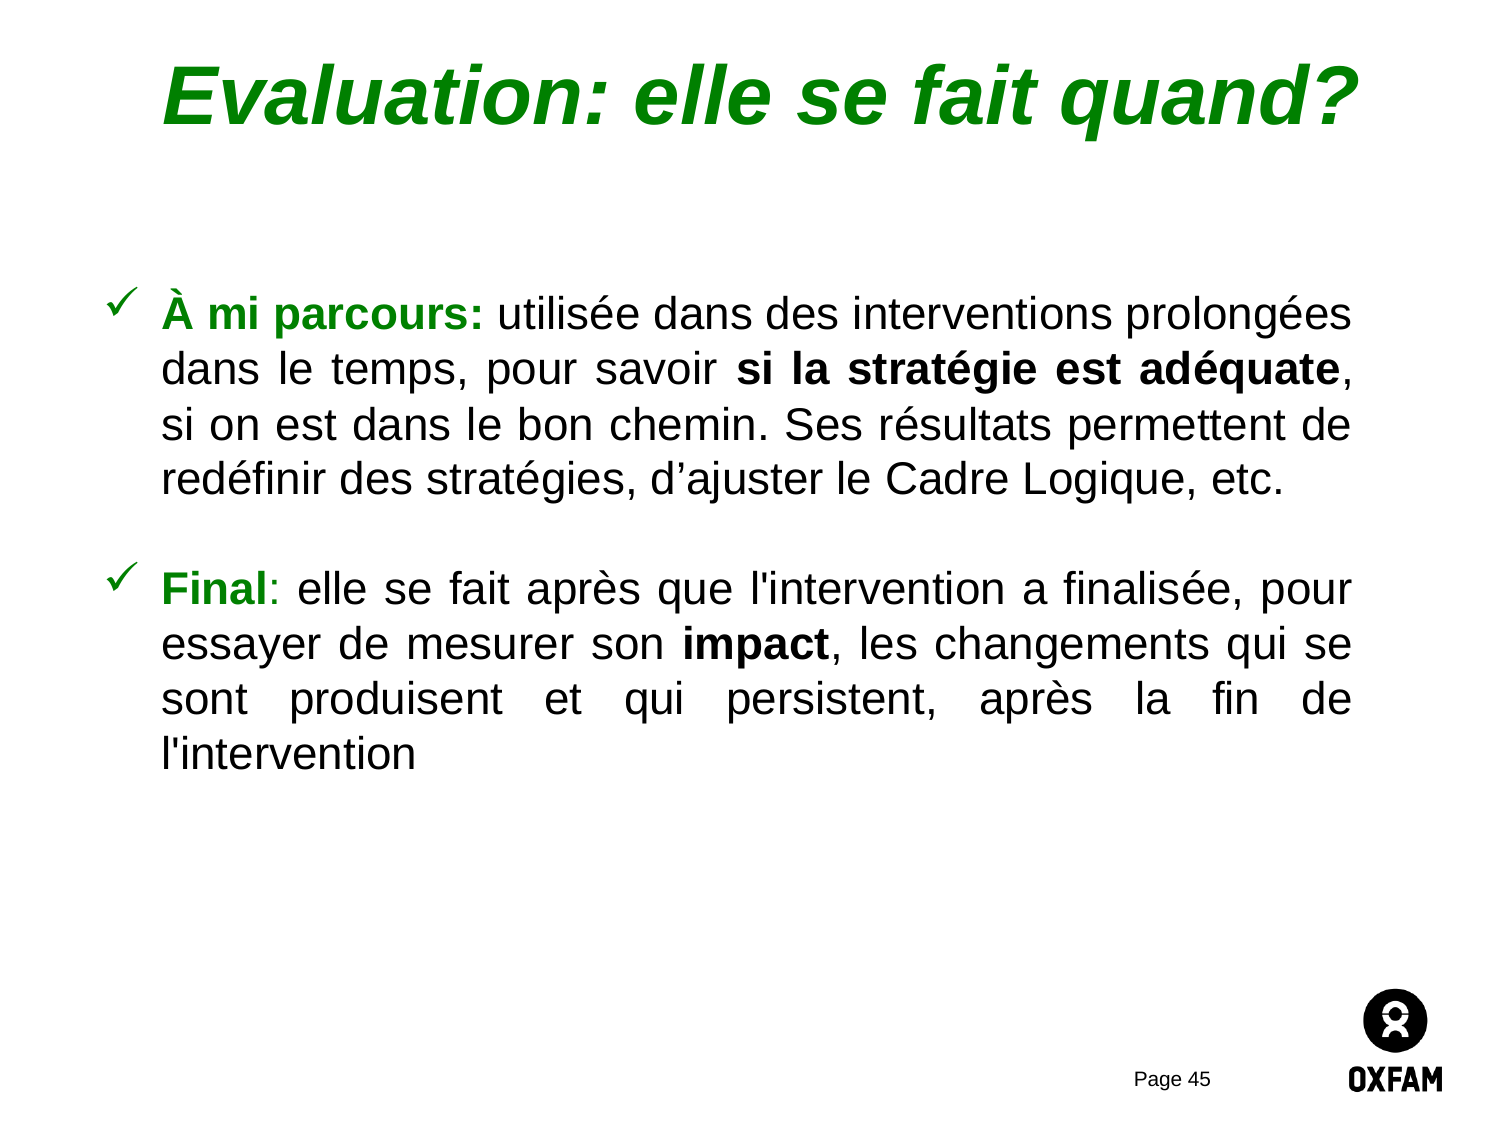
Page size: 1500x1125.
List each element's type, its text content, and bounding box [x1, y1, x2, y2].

picture [1345, 985, 1445, 1095]
text_box À mi parcours: utilisée dans des interventions prolongées dans le temps, pour savoir si la stratégie est adéquate, si on est dans le bon chemin. Ses résultats permettent de redéfinir des stratégies, d’ajuster le Cadre Logique, etc. Final: elle se fait après que l'intervention a finalisée, pour essayer de mesurer son impact, les changements qui se sont produisent et qui persistent, après la fin de l'intervention [88, 206, 1369, 916]
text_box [100, 28, 1435, 146]
